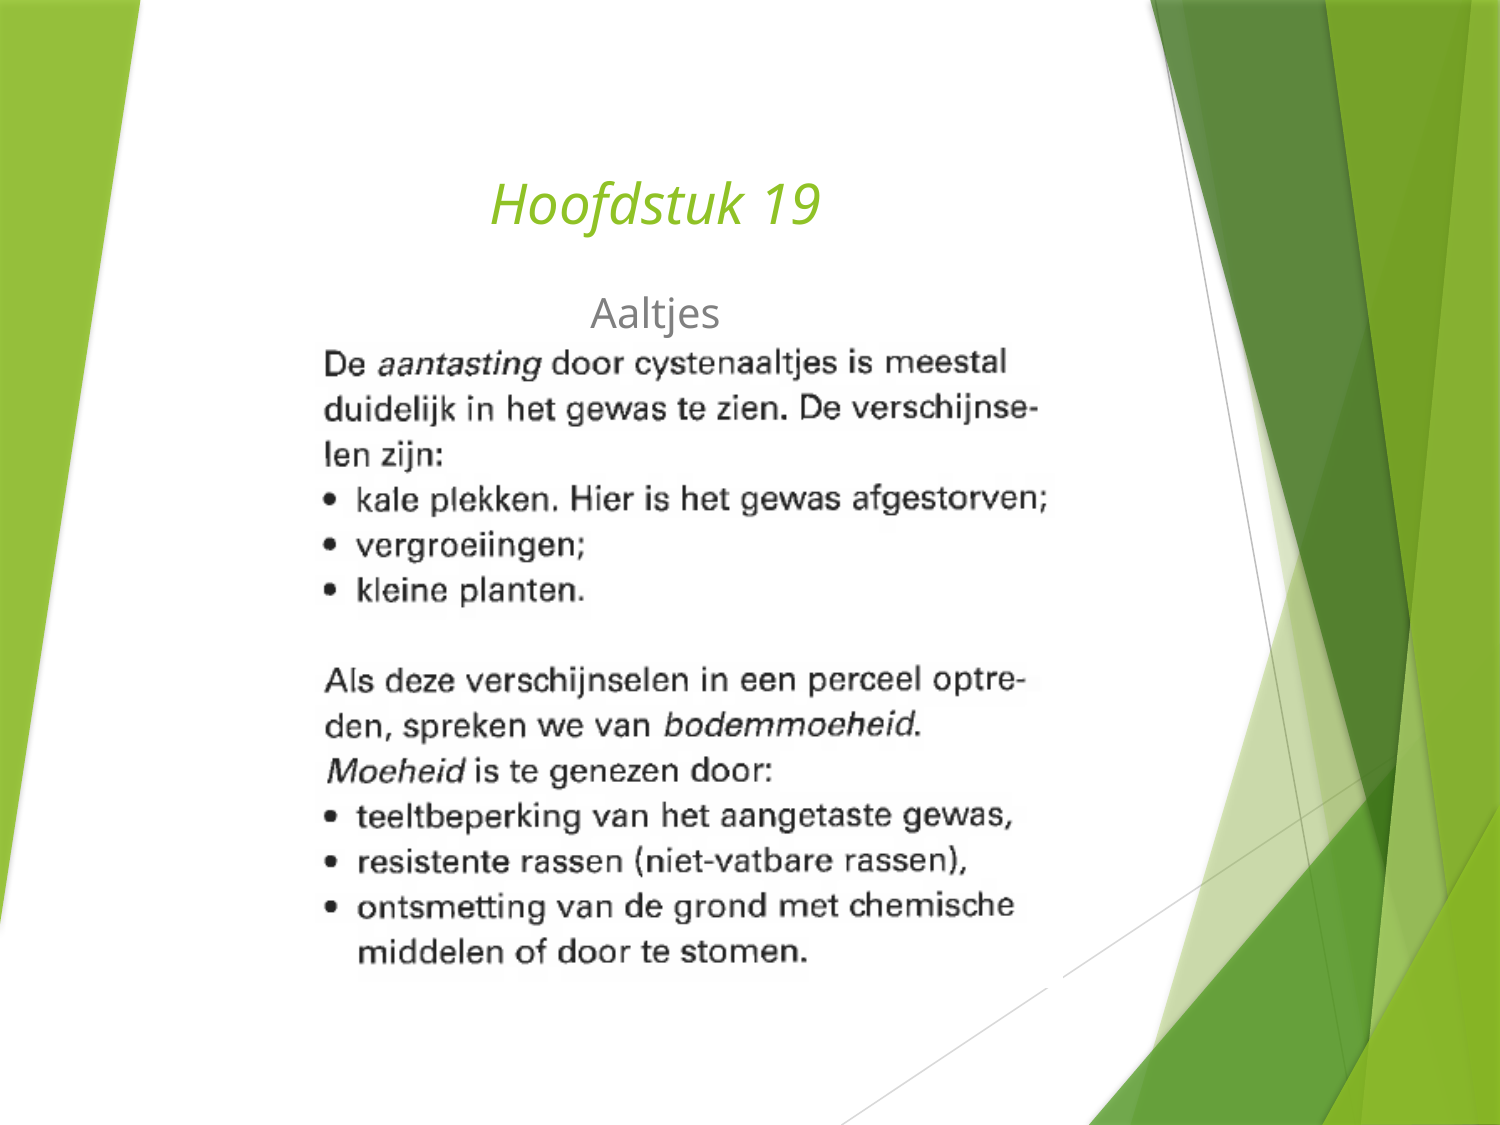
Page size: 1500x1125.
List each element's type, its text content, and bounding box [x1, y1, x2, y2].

title Hoofdstuk 19 [112, 101, 1199, 244]
picture [300, 337, 1064, 989]
subtitle Aaltjes [64, 278, 1247, 1012]
